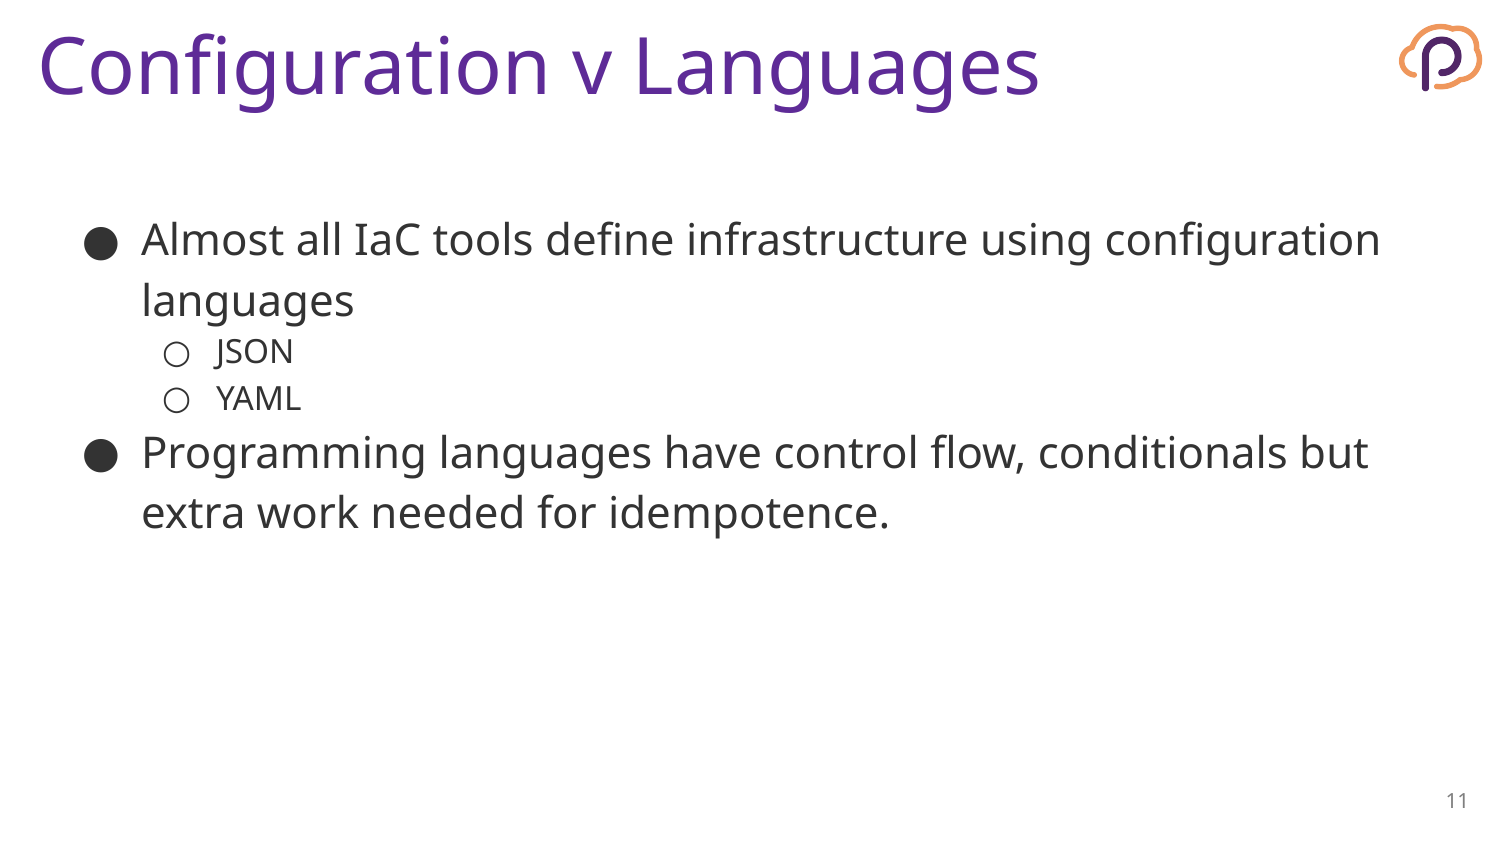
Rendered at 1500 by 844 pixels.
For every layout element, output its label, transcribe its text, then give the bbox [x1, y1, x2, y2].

picture [1421, 4, 1494, 111]
slide_number ‹#› [1394, 769, 1484, 834]
title Configuration v Languages [22, 0, 1421, 124]
list Almost all IaC tools define infrastructure using configuration languages JSON YAML Programming languages have control flow, conditionals but extra work needed for idempotence. [51, 189, 1449, 750]
